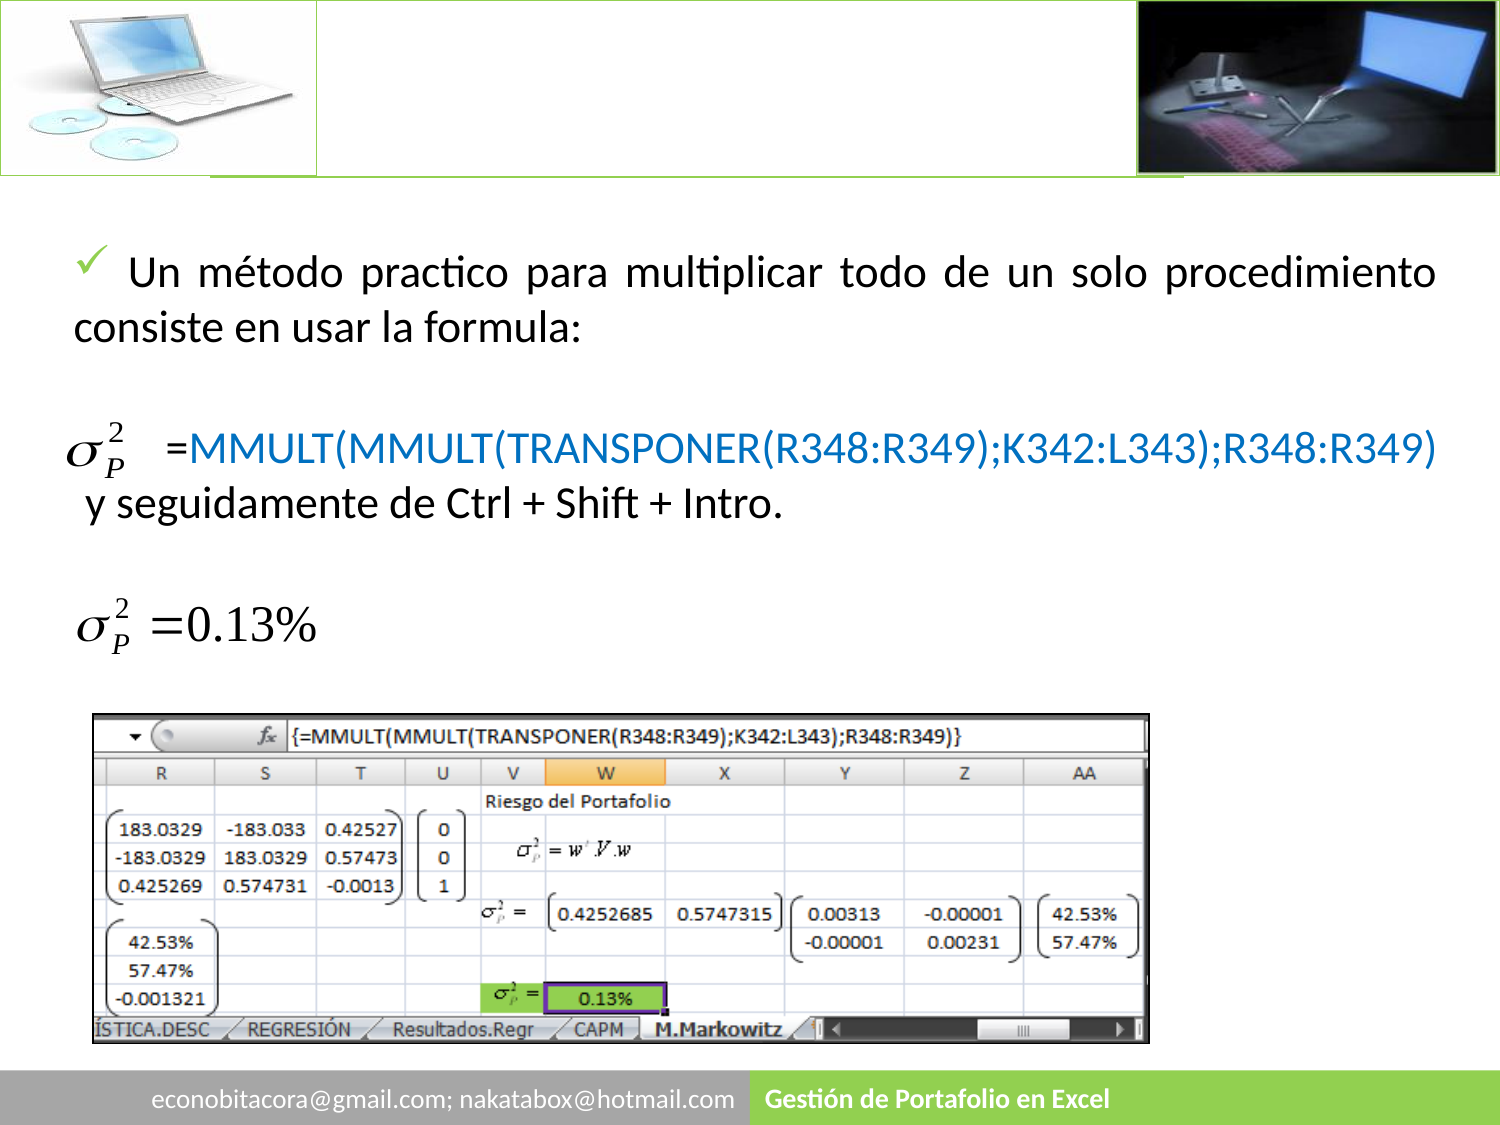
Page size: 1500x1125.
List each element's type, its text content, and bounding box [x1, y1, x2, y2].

text_box =MMULT(MMULT(TRANSPONER(R348:R349);K342:L343);R348:R349) y seguidamente de Ctrl + Shift + Intro. [70, 410, 1454, 551]
picture [93, 714, 1149, 1044]
picture [0, 0, 317, 177]
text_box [70, 585, 329, 664]
text_box Un método practico para multiplicar todo de un solo procedimiento consiste en usar la formula: [58, 234, 1453, 364]
text_box Gestión de Portafolio en Excel [749, 1070, 1500, 1125]
text_box econobitacora@gmail.com; nakatabox@hotmail.com [0, 1070, 749, 1125]
text_box [318, 0, 1134, 178]
picture [1136, 0, 1500, 177]
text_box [58, 409, 134, 488]
